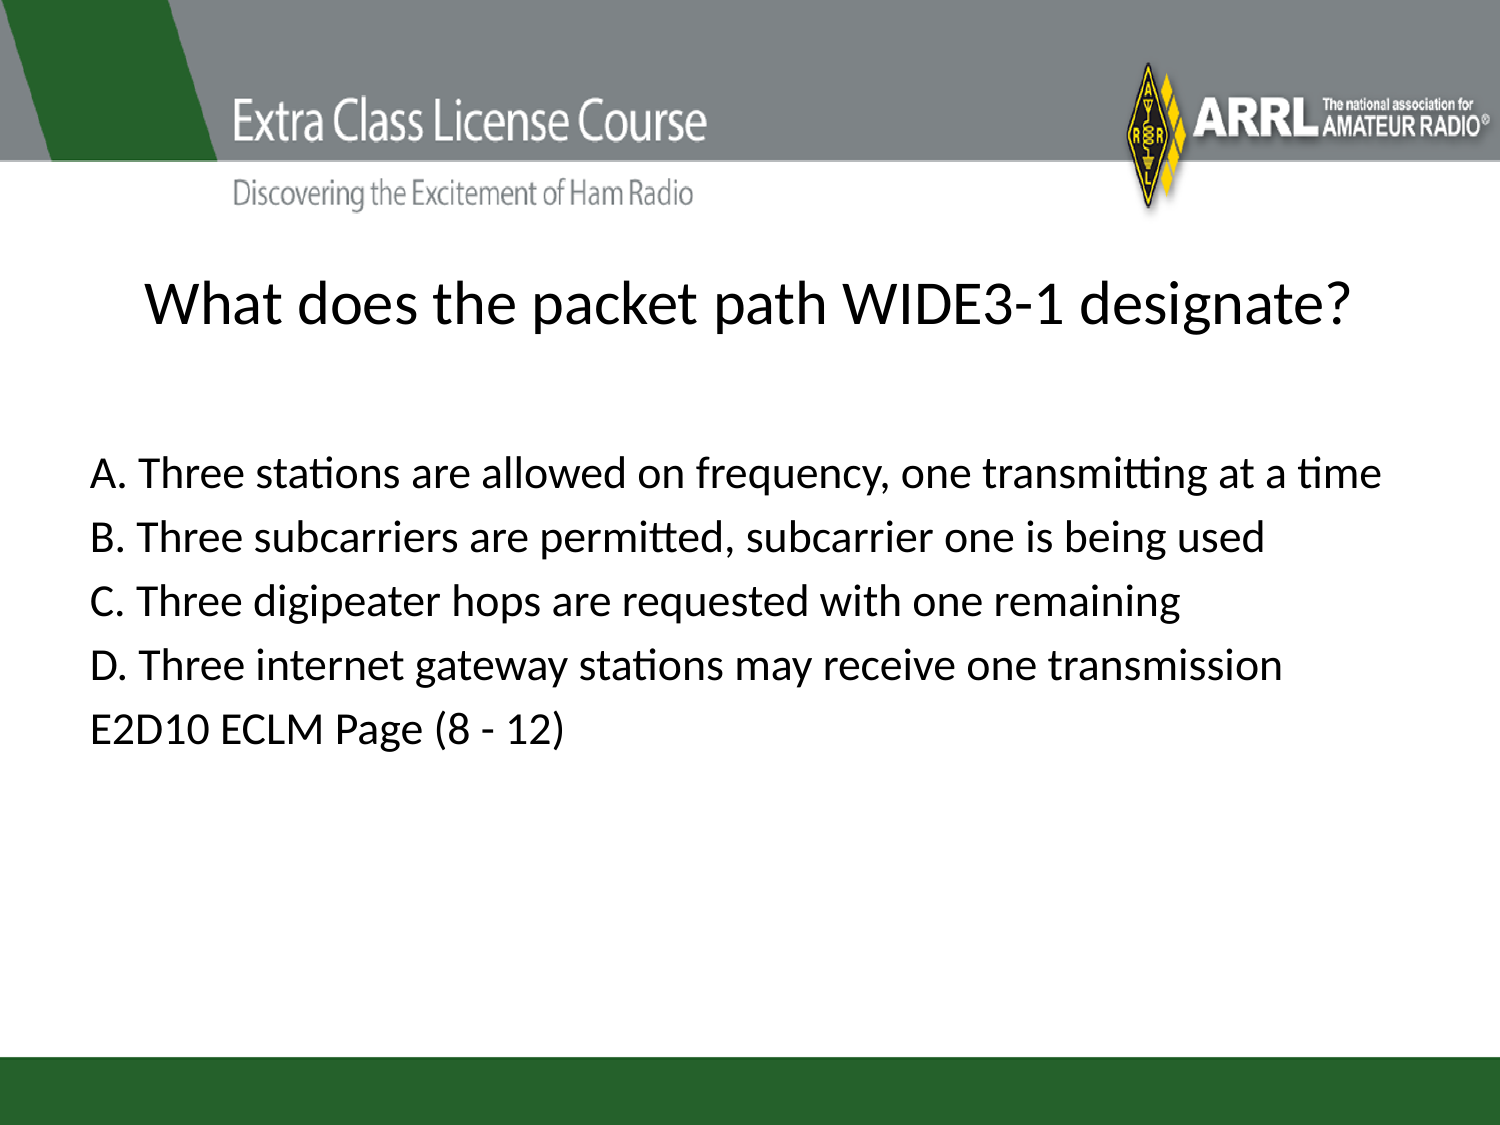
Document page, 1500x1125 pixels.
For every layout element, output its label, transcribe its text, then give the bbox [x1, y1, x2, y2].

picture [0, 0, 1500, 1125]
title What does the packet path WIDE3-1 designate? [75, 254, 1425, 435]
list A. Three stations are allowed on frequency, one transmitting at a time B. Three subcarriers are permitted, subcarrier one is being used C. Three digipeater hops are requested with one remaining D. Three internet gateway stations may receive one transmission E2D10 ECLM Page (8 - 12) [75, 435, 1425, 953]
